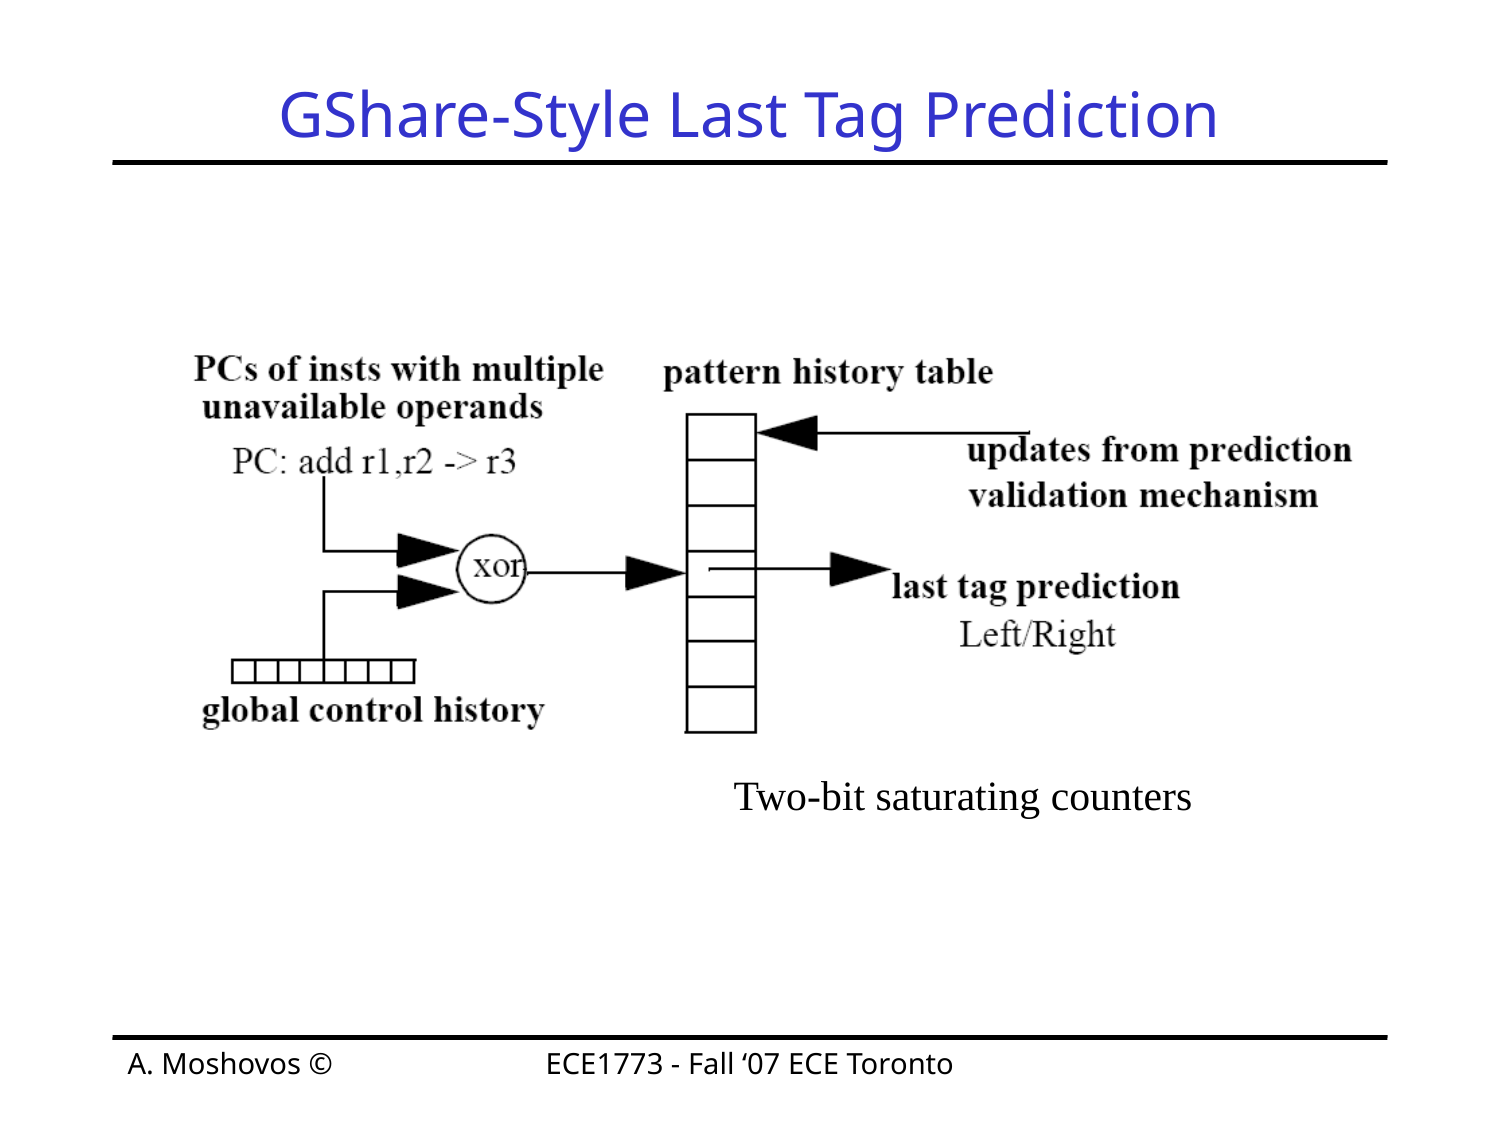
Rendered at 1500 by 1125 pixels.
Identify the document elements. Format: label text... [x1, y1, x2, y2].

text_box Two-bit saturating counters [718, 761, 1208, 827]
title GShare-Style Last Tag Prediction [112, 62, 1388, 163]
slide_number A. Moshovos © [112, 1037, 426, 1101]
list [172, 322, 1449, 749]
footer ECE1773 - Fall ‘07 ECE Toronto [487, 1037, 1013, 1101]
